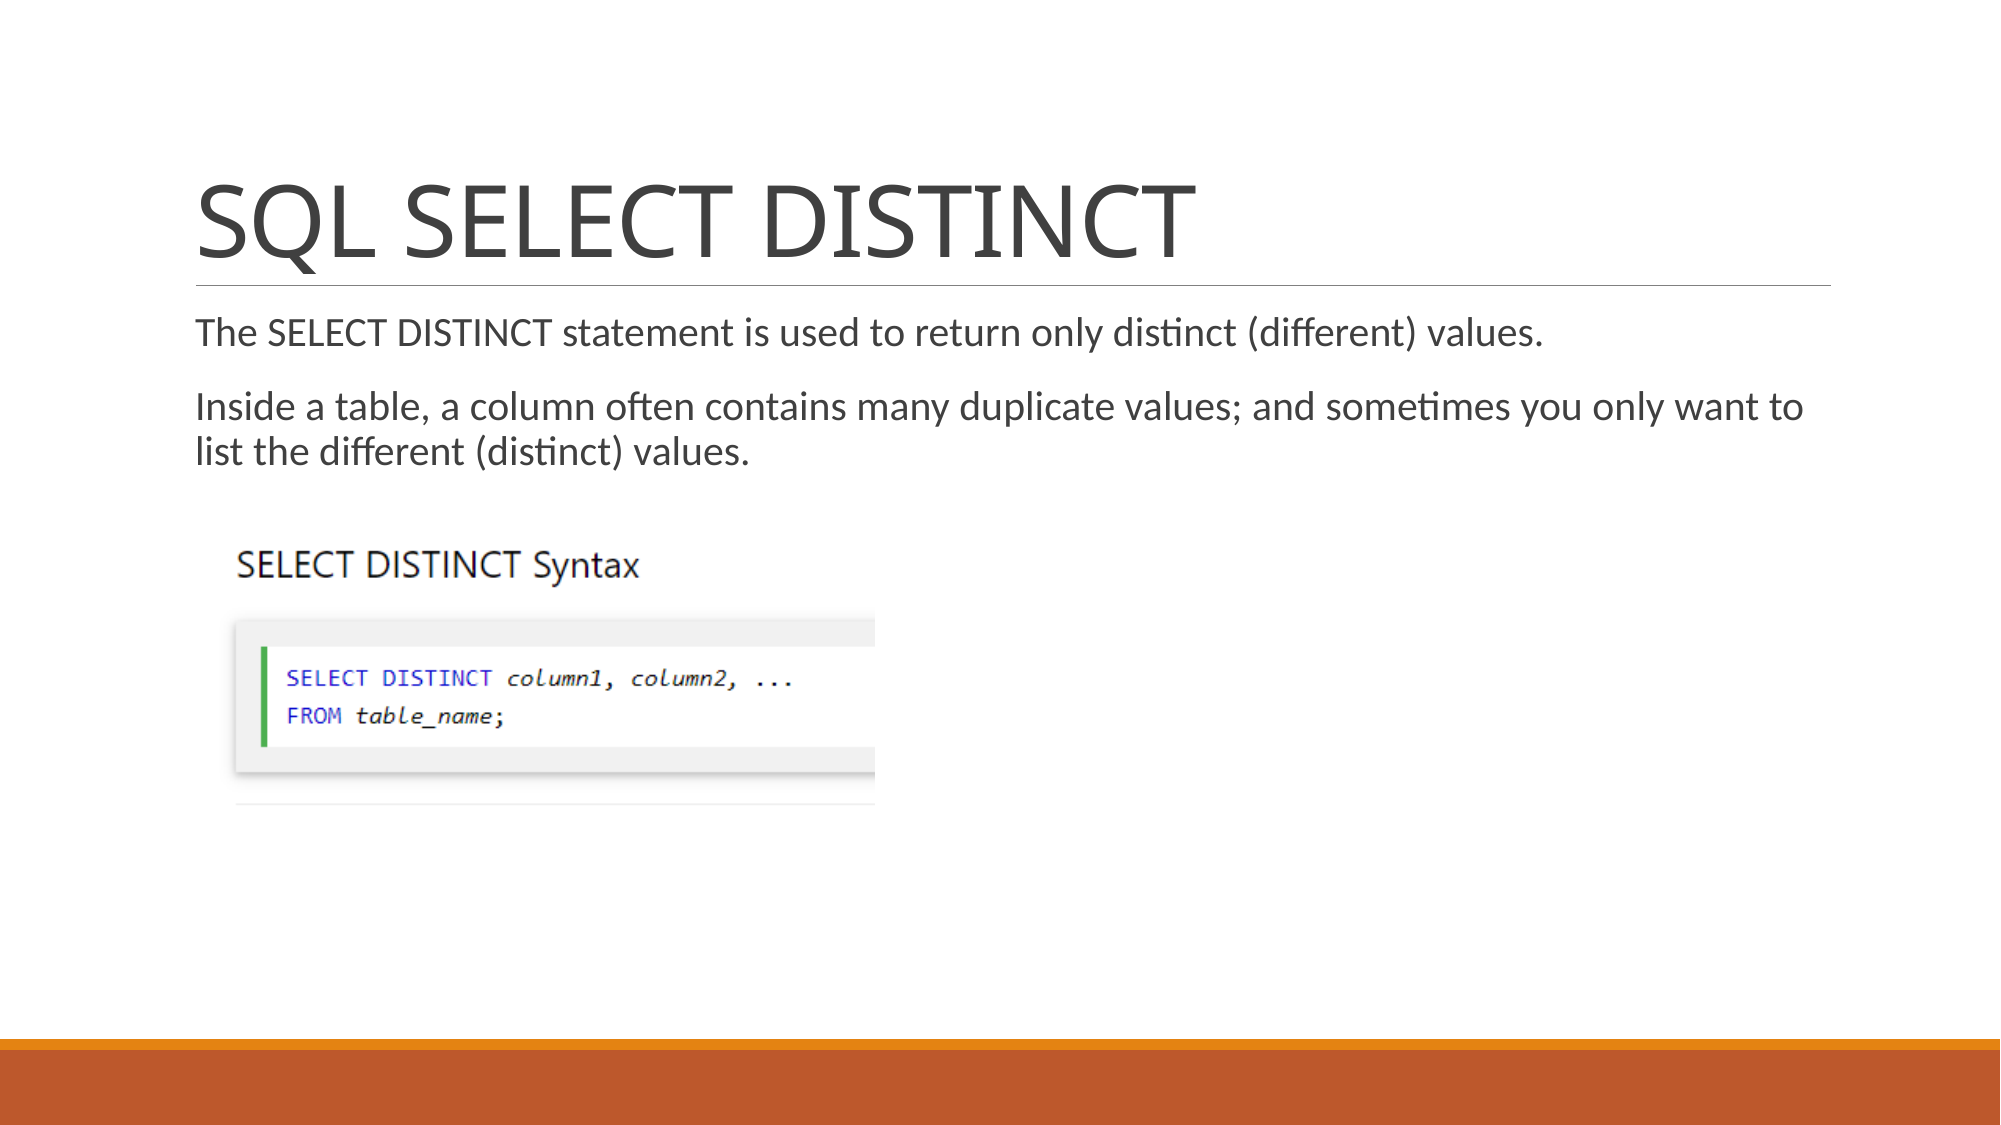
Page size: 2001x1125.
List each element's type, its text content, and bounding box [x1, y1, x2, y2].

title SQL SELECT DISTINCT [180, 47, 1830, 285]
list The SELECT DISTINCT statement is used to return only distinct (different) values. Inside a table, a column often contains many duplicate values; and sometimes you only want to list the different (distinct) values. [180, 302, 1830, 963]
picture [218, 533, 875, 810]
